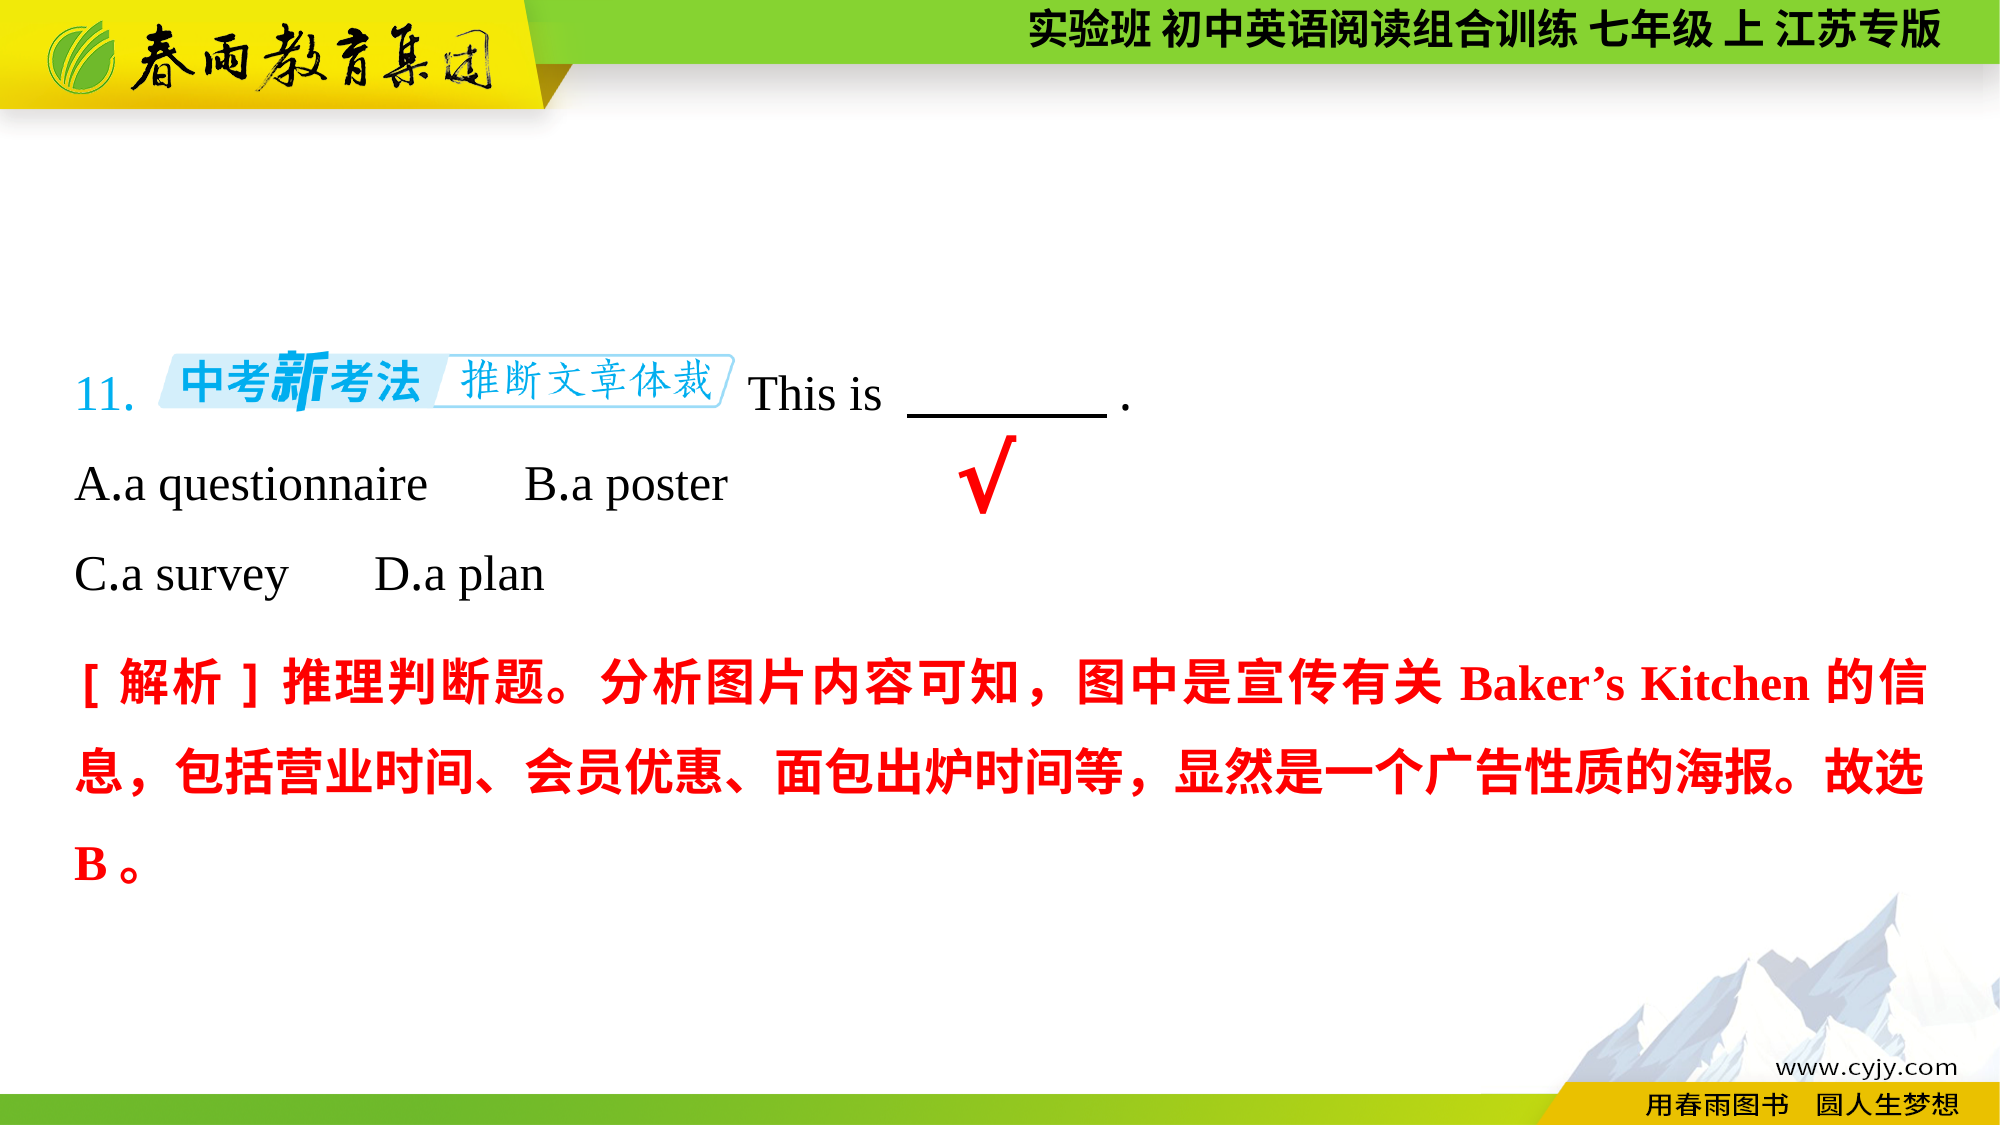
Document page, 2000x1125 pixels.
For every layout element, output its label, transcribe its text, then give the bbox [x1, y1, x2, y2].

picture [0, 0, 2000, 1125]
list 11. This is . A.a questionnaire B.a poster C.a survey D.a plan [59, 323, 1944, 600]
text_box [解析]推理判断题。分析图片内容可知，图中是宣传有关Baker’s Kitchen的信息，包括营业时间、会员优惠、面包出炉时间等，显然是一个广告性质的海报。故选B。 [59, 613, 1944, 899]
